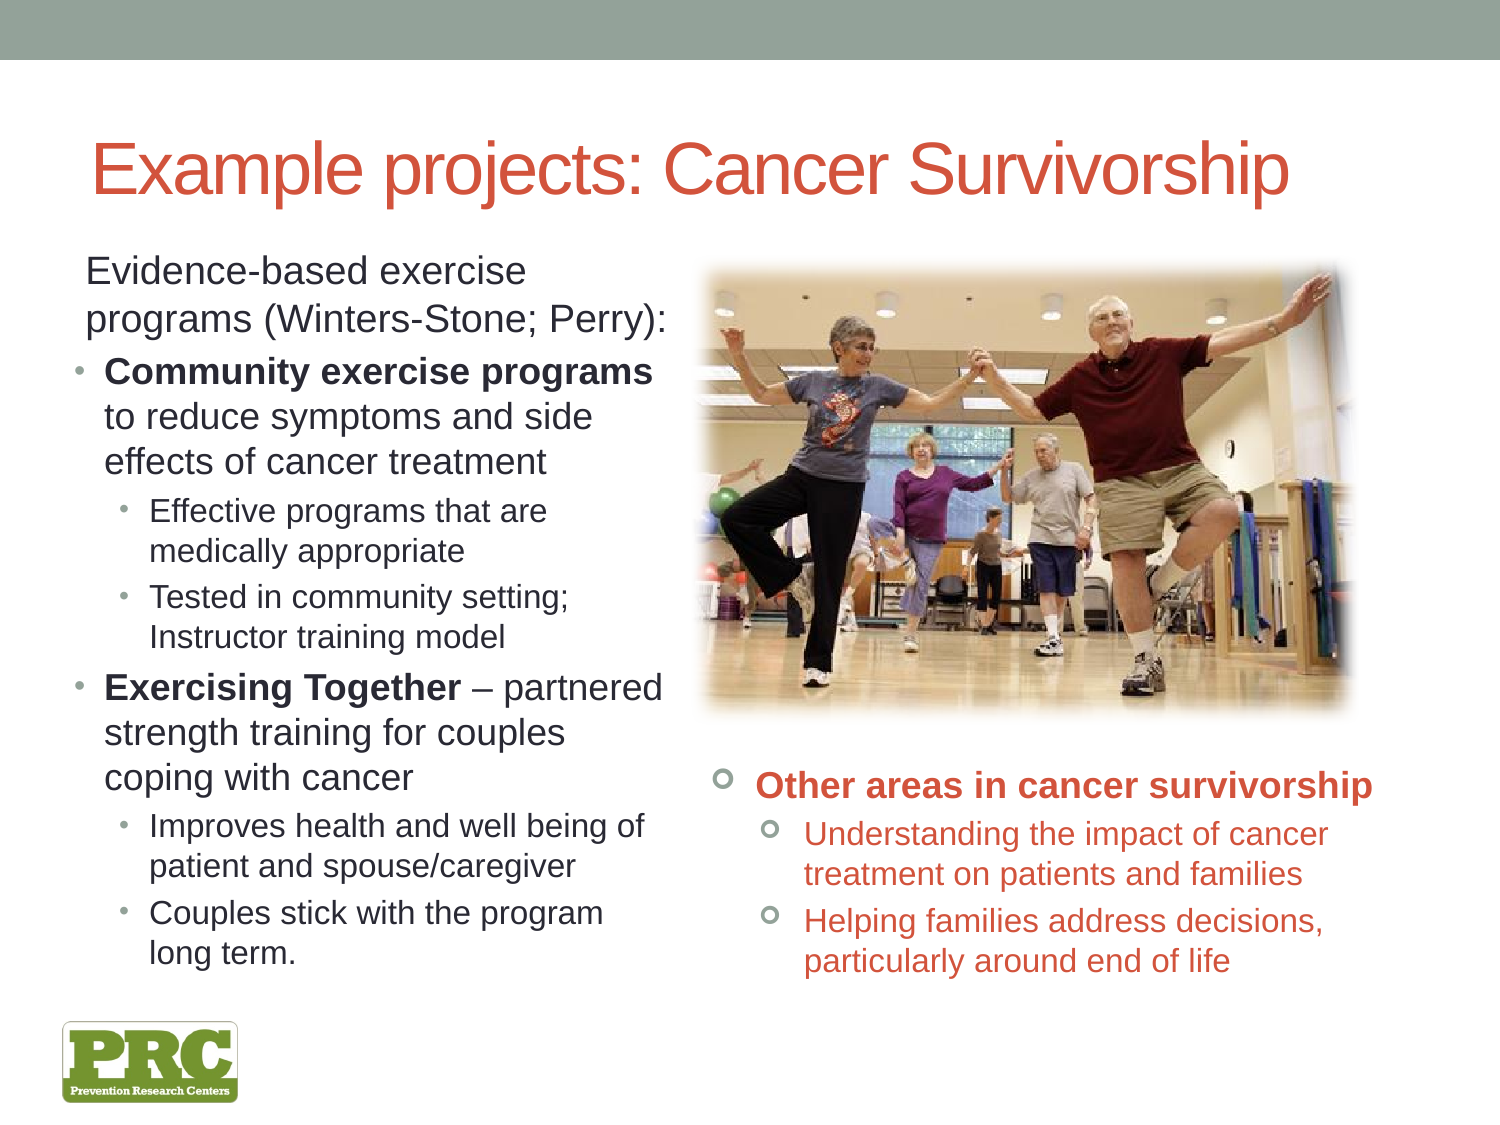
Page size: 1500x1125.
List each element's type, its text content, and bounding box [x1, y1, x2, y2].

picture [690, 254, 1360, 726]
list Evidence-based exercise programs (Winters-Stone; Perry): Community exercise programs to reduce symptoms and side effects of cancer treatment Effective programs that are medically appropriate Tested in community setting; Instructor training model Exercising Together – partnered strength training for couples coping with cancer Improves health and well being of patient and spouse/caregiver Couples stick with the program long term. [59, 237, 685, 950]
picture [62, 1021, 238, 1103]
text_box Other areas in cancer survivorship Understanding the impact of cancer treatment on patients and families Helping families address decisions, particularly around end of life [684, 753, 1475, 1063]
title Example projects: Cancer Survivorship [75, 87, 1425, 250]
